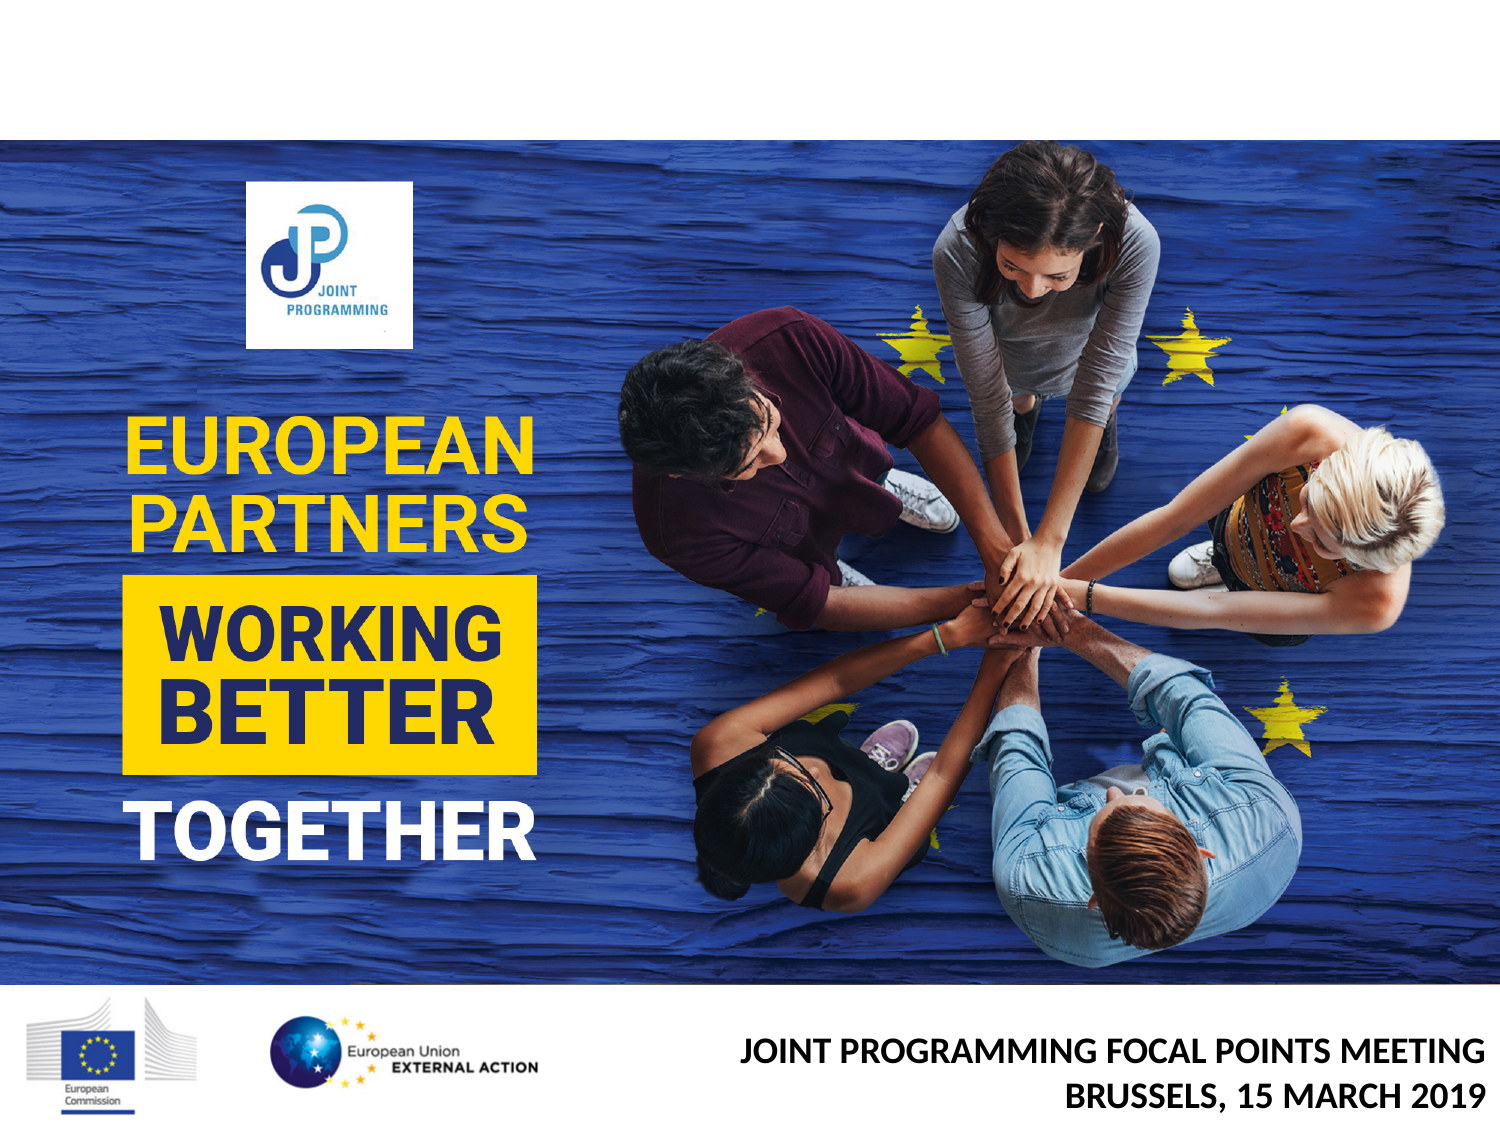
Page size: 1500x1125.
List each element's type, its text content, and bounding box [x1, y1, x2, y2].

picture [270, 997, 548, 1113]
text_box JOINT PROGRAMMING FOCAL POINTS MEETING BRUSSELS, 15 MARCH 2019 [609, 1018, 1500, 1124]
picture [0, 140, 1500, 1125]
